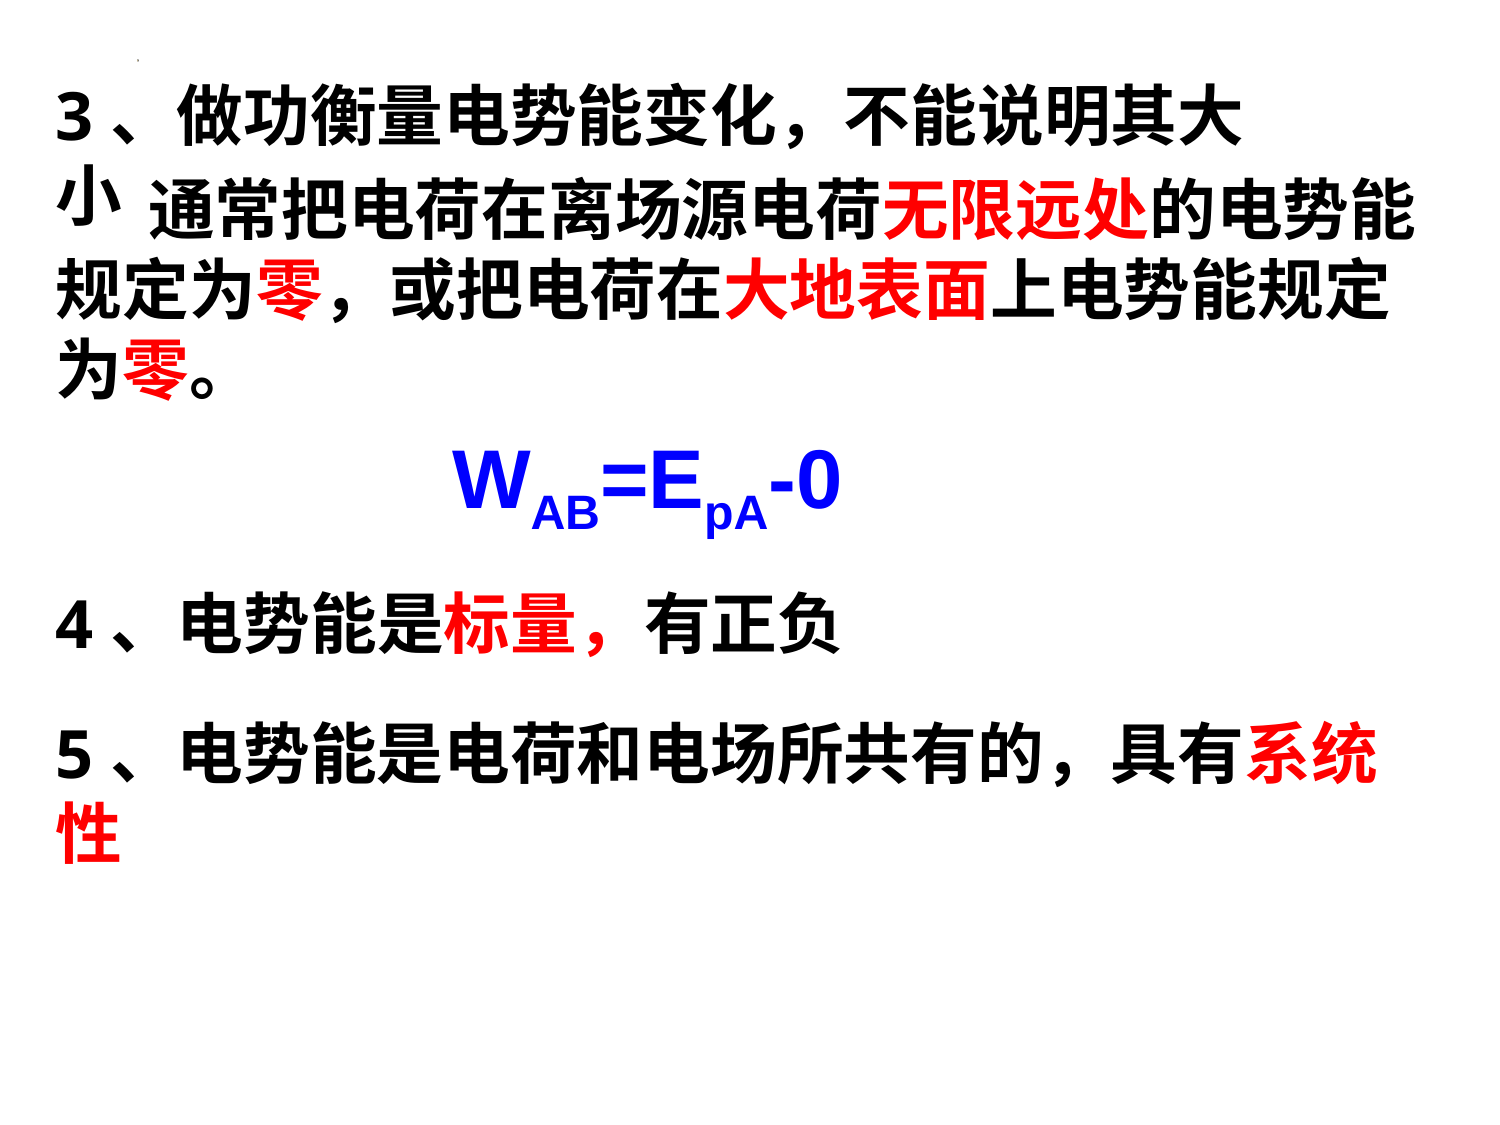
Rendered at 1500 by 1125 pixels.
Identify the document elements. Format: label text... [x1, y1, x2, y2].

text_box 5、电势能是电荷和电场所共有的，具有系统性 [41, 704, 1447, 880]
text_box 通常把电荷在离场源电荷无限远处的电势能规定为零，或把电荷在大地表面上电势能规定为零。 [41, 160, 1459, 416]
text_box WAB=EpA-0 [437, 418, 921, 547]
text_box 3、做功衡量电势能变化，不能说明其大小 [41, 66, 1319, 160]
text_box 4、电势能是标量，有正负 [41, 574, 1317, 669]
